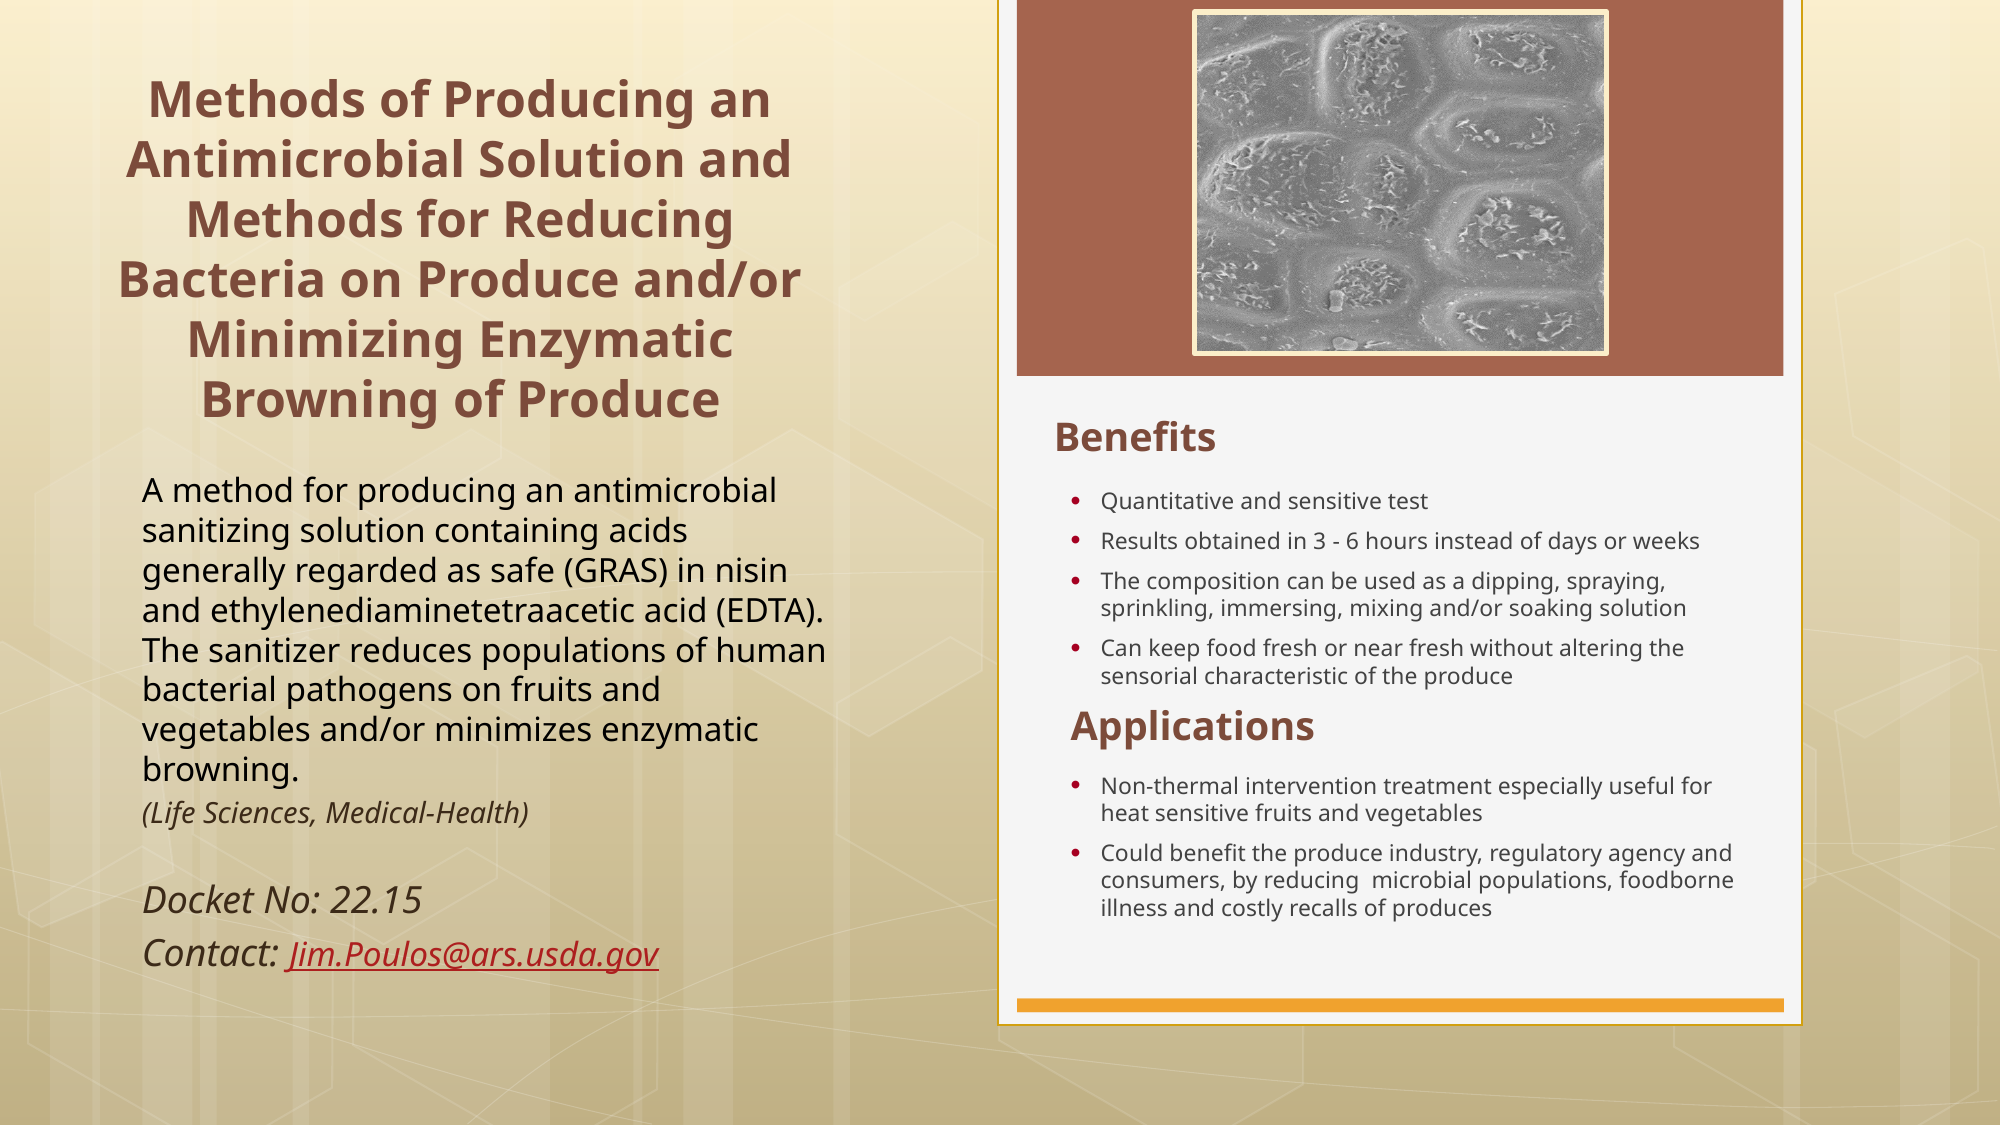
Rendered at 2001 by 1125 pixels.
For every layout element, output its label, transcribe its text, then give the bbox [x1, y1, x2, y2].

picture [1197, 14, 1605, 352]
text_box A method for producing an antimicrobial sanitizing solution containing acids generally regarded as safe (GRAS) in nisin and ethylenediaminetetraacetic acid (EDTA). The sanitizer reduces populations of human bacterial pathogens on fruits and vegetables and/or minimizes enzymatic browning. (Life Sciences, Medical-Health) Docket No: 22.15 Contact: Jim.Poulos@ars.usda.gov [126, 461, 851, 1125]
title Methods of Producing an Antimicrobial Solution and Methods for Reducing Bacteria on Produce and/or Minimizing Enzymatic Browning of Produce [97, 156, 823, 436]
subtitle Benefits Quantitative and sensitive test Results obtained in 3 - 6 hours instead of days or weeks The composition can be used as a dipping, spraying, sprinkling, immersing, mixing and/or soaking solution Can keep food fresh or near fresh without altering the sensorial characteristic of the produce Applications Non-thermal intervention treatment especially useful for heat sensitive fruits and vegetables Could benefit the produce industry, regulatory agency and consumers, by reducing microbial populations, foodborne illness and costly recalls of produces [1038, 403, 1763, 974]
